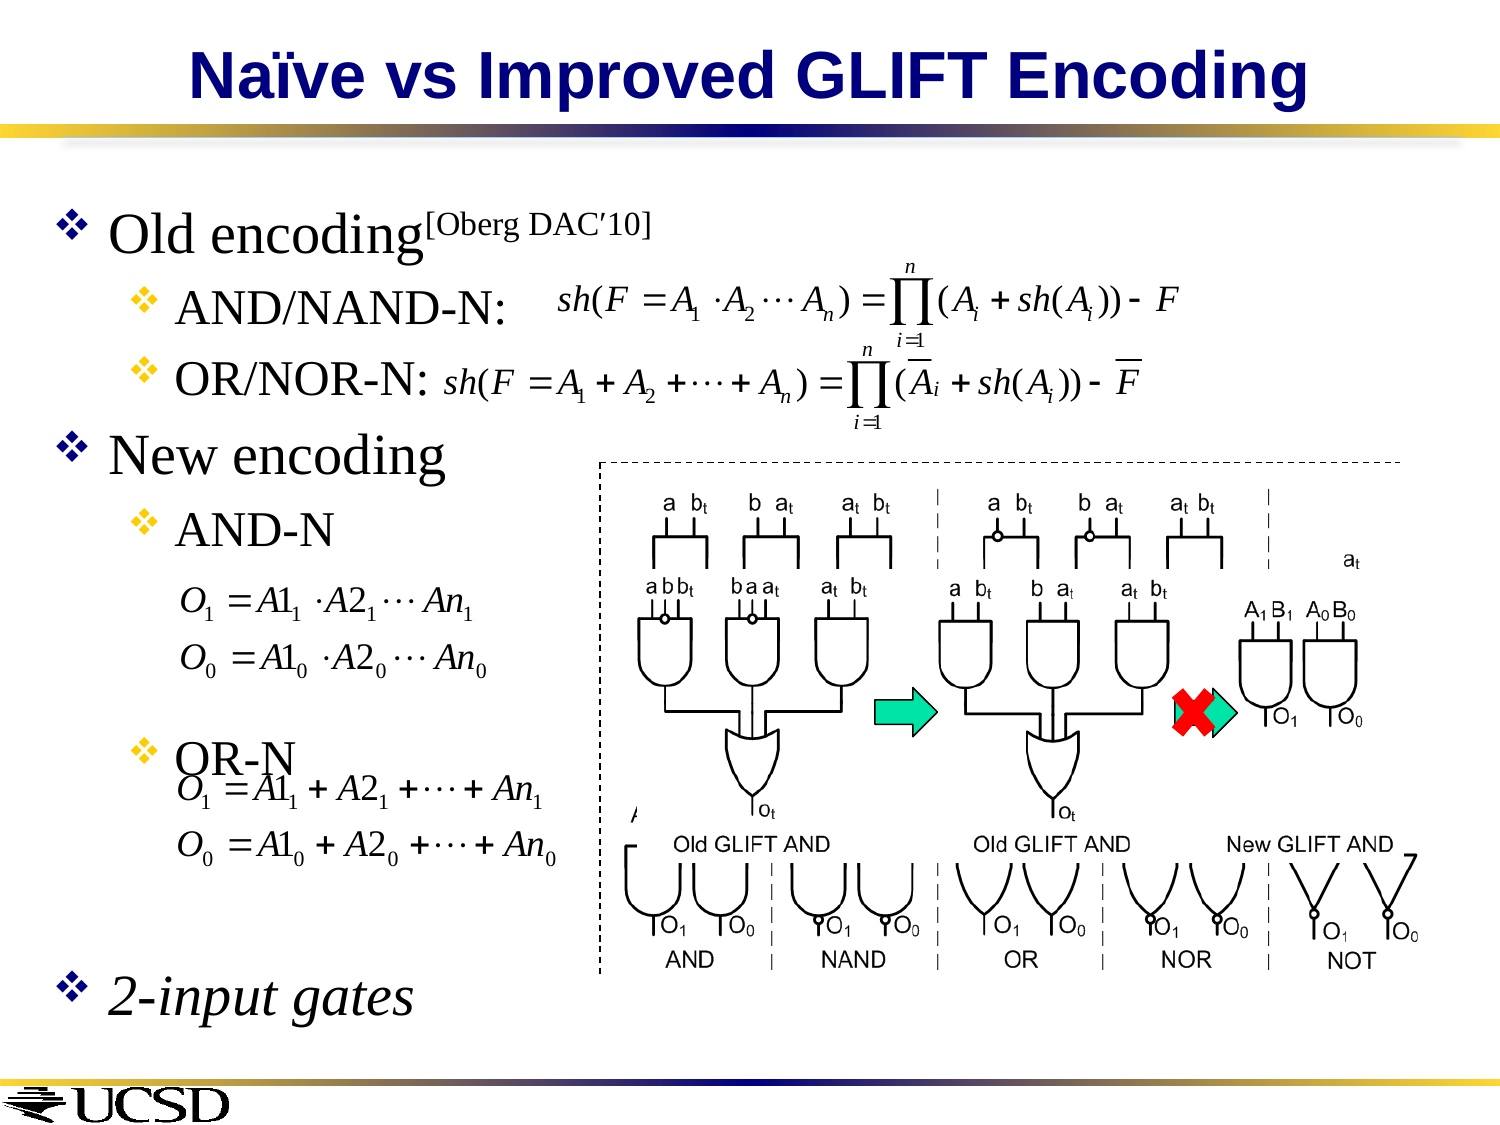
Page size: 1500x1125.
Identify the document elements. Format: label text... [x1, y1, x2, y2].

picture [624, 484, 1419, 976]
title Naïve vs Improved GLIFT Encoding [37, 4, 1463, 120]
list Old encoding[Oberg DAC′10] AND/NAND-N: OR/NOR-N: New encoding AND-N OR-N 2-input gates [37, 187, 1463, 1017]
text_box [171, 762, 563, 876]
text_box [174, 574, 494, 688]
picture [0, 1087, 229, 1123]
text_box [436, 332, 1151, 438]
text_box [551, 249, 1188, 356]
